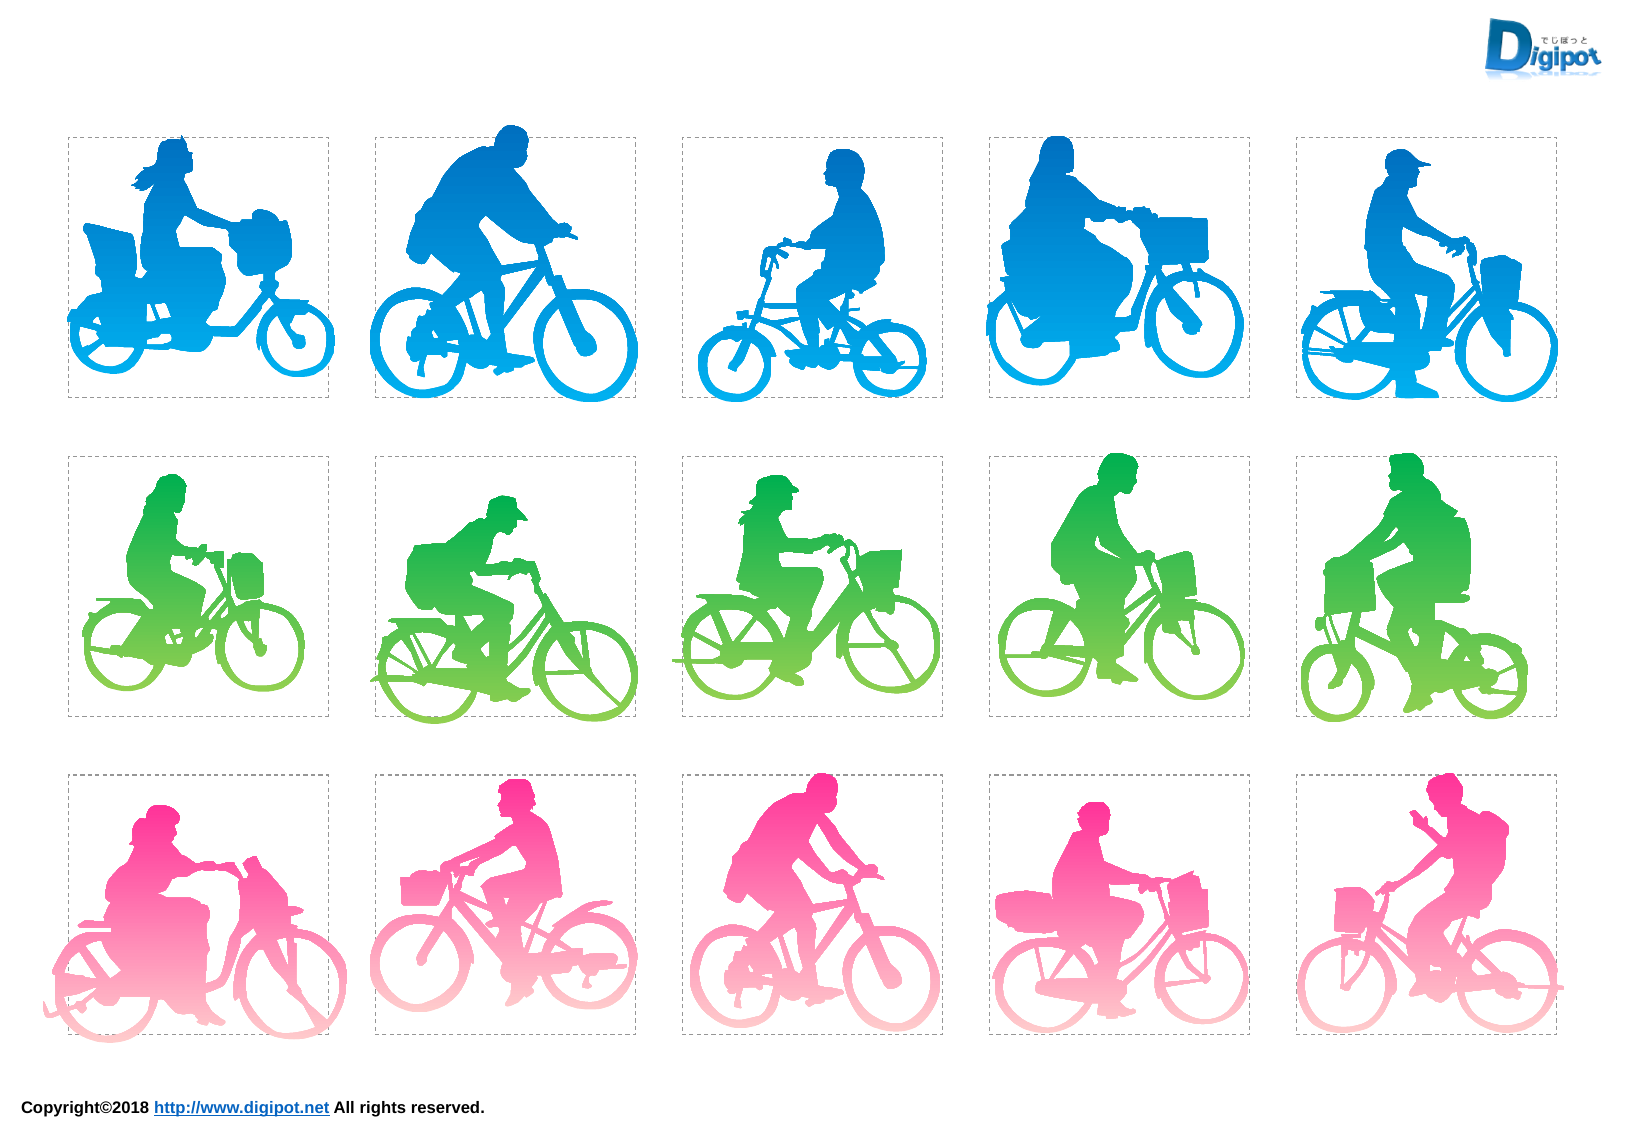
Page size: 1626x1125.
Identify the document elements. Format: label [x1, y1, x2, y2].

picture [1485, 18, 1602, 82]
text_box [81, 473, 306, 692]
text_box [997, 453, 1246, 701]
text_box [1300, 453, 1529, 723]
text_box [66, 135, 336, 378]
text_box [369, 125, 639, 403]
text_box [43, 805, 348, 1043]
text_box [986, 135, 1244, 386]
text_box [672, 475, 941, 701]
text_box [369, 778, 638, 1013]
text_box [1297, 773, 1565, 1033]
text_box [369, 495, 638, 725]
text_box [992, 802, 1250, 1033]
text_box [689, 773, 941, 1032]
text_box [1300, 149, 1559, 403]
text_box [698, 149, 927, 403]
